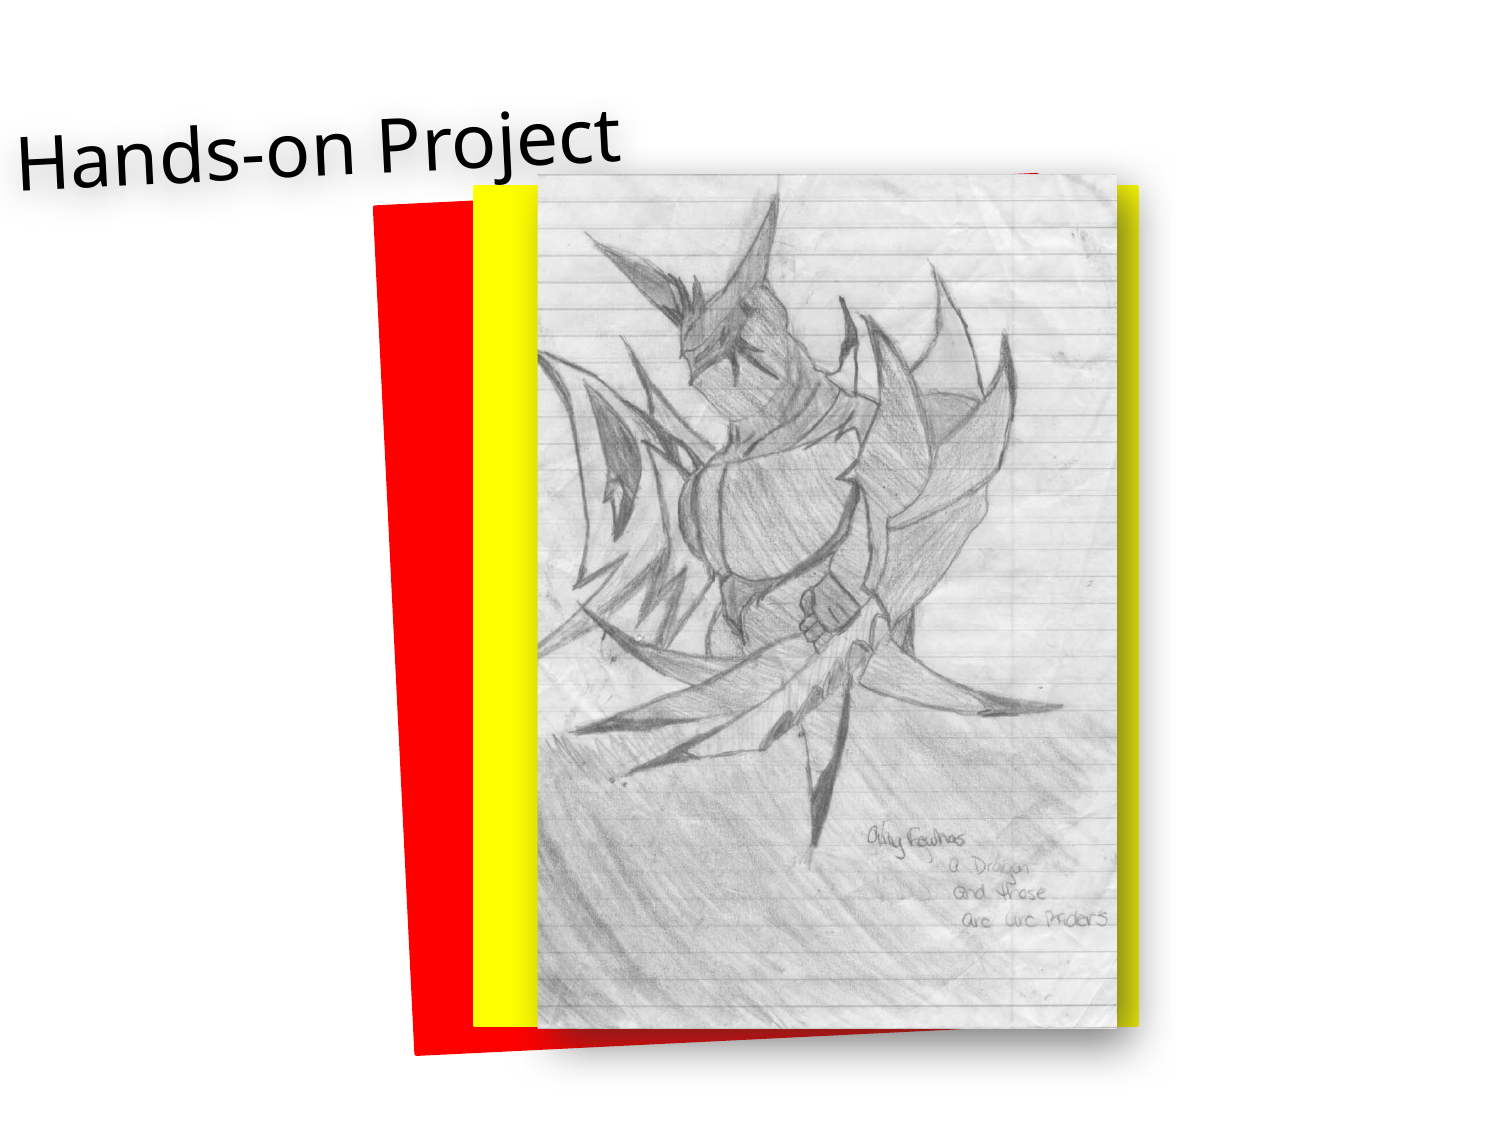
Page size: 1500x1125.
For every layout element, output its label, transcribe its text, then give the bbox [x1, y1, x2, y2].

text_box [473, 185, 529, 1027]
picture [537, 174, 1117, 1030]
text_box [372, 200, 529, 1056]
text_box Hands-on Project [0, 65, 889, 215]
